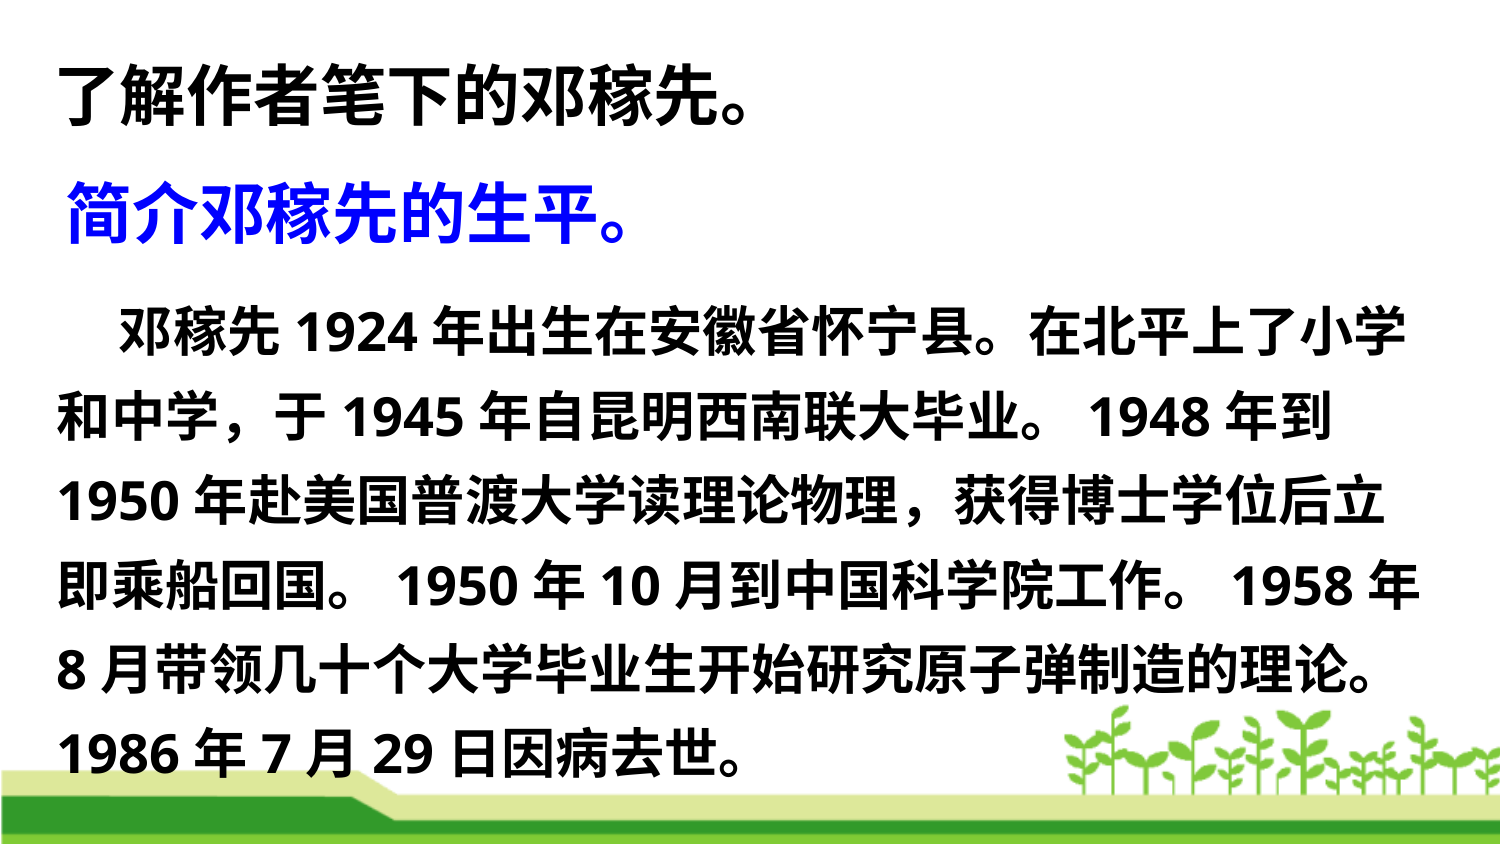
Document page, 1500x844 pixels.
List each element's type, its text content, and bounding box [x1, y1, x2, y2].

text_box 了解作者笔下的邓稼先。 [38, 46, 803, 141]
text_box 简介邓稼先的生平。 [51, 163, 689, 259]
text_box 邓稼先1924年出生在安徽省怀宁县。在北平上了小学和中学，于1945年自昆明西南联大毕业。1948年到1950年赴美国普渡大学读理论物理，获得博士学位后立即乘船回国。1950年10月到中国科学院工作。1958年8月带领几十个大学毕业生开始研究原子弹制造的理论。1986年7月29日因病去世。 [42, 270, 1454, 793]
picture [0, 0, 1500, 844]
